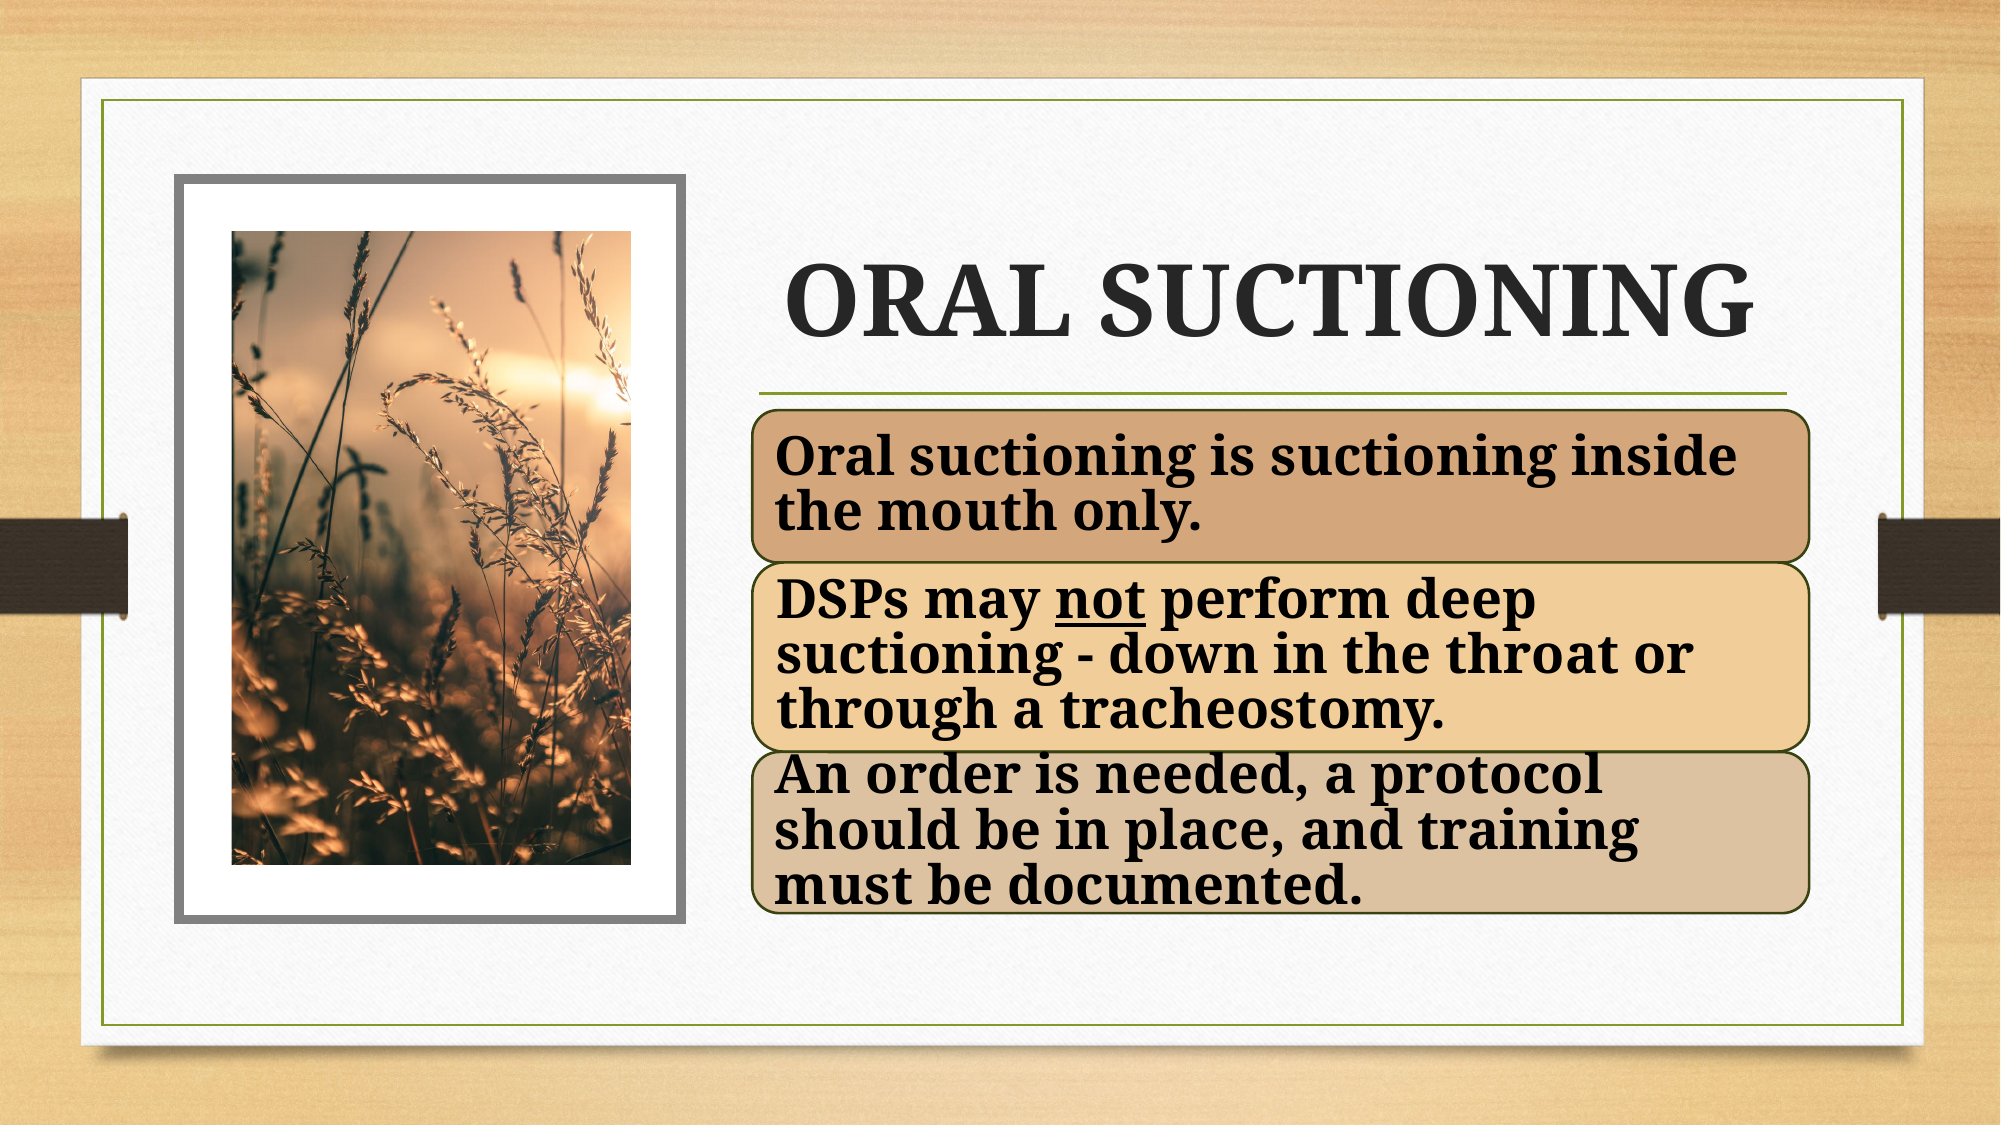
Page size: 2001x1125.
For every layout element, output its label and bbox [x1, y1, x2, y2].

text_box [0, 0, 2000, 1125]
picture [231, 231, 632, 865]
